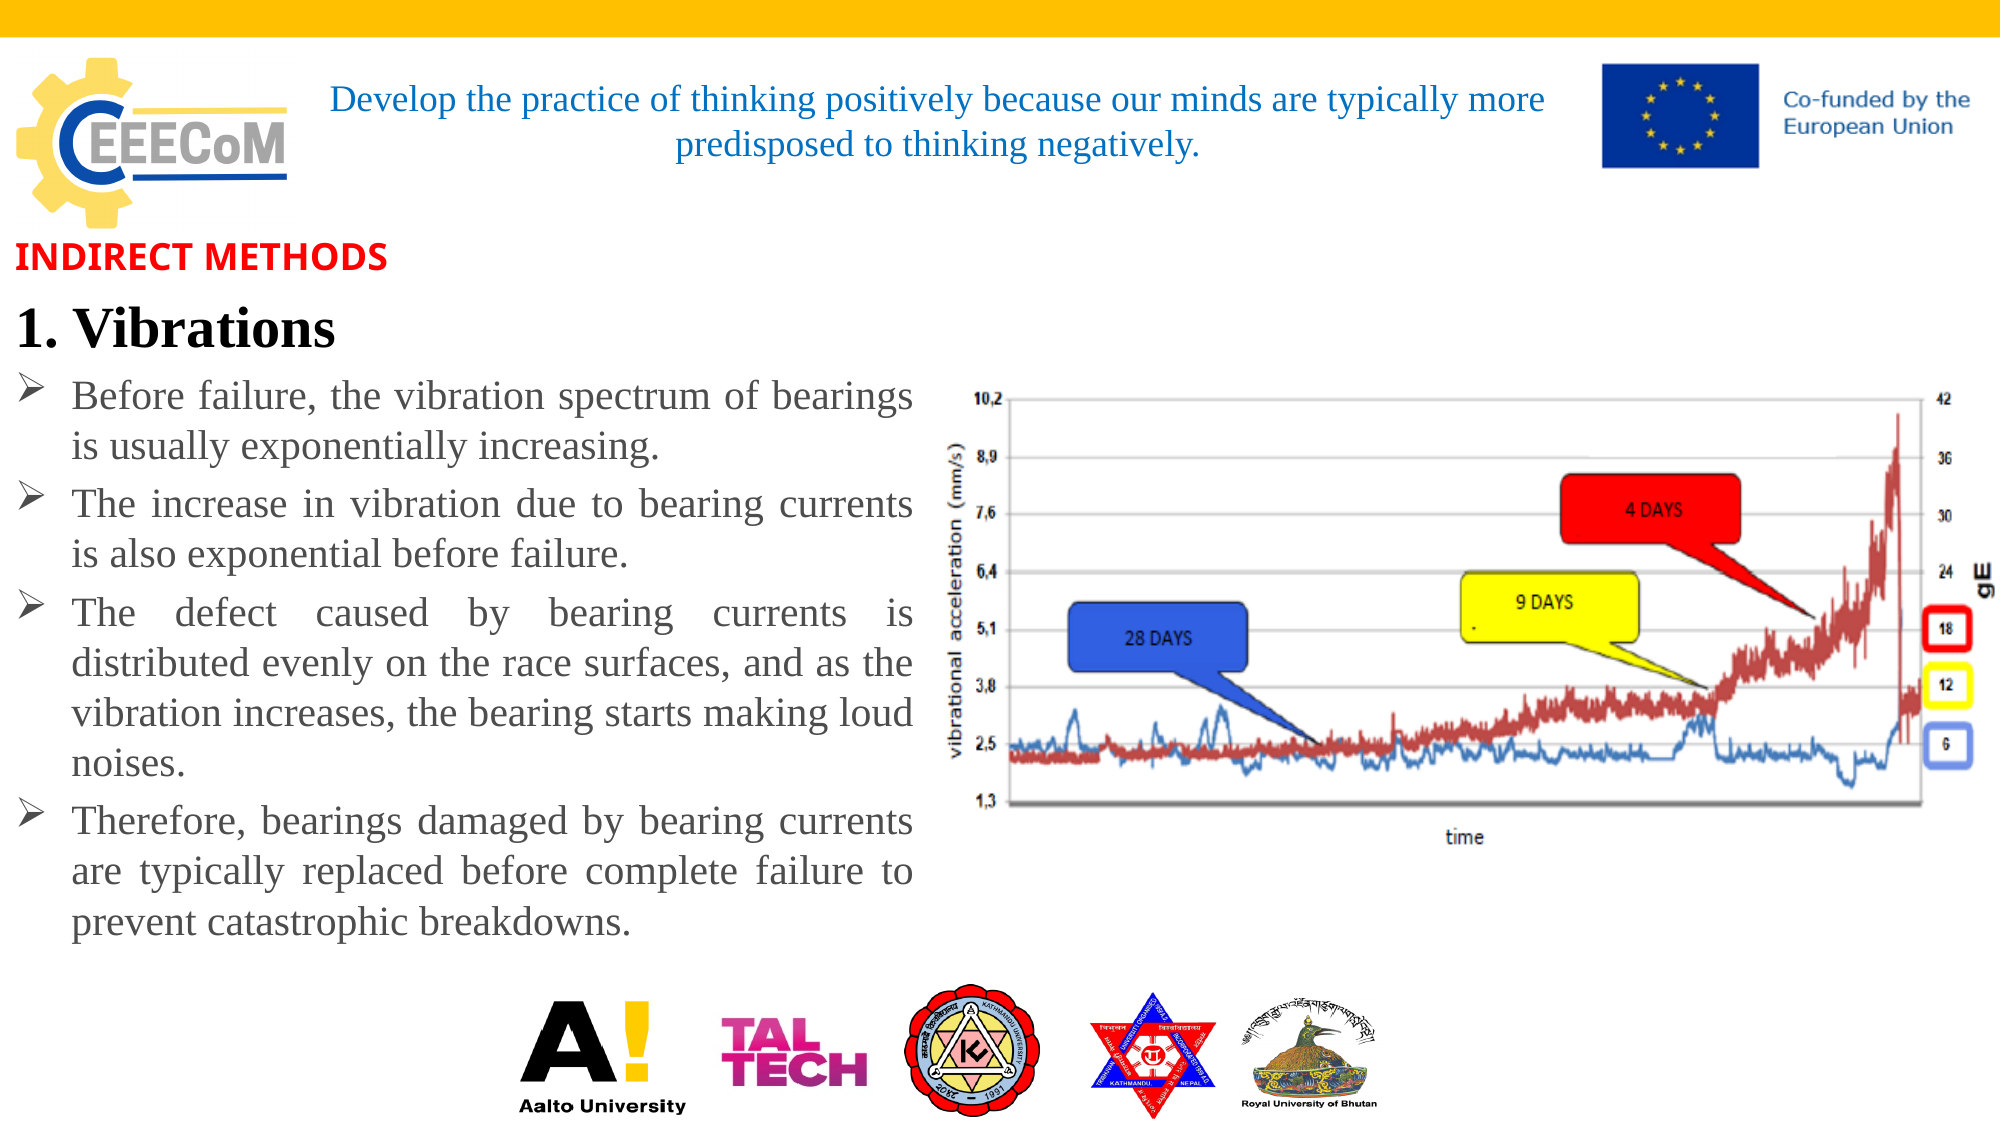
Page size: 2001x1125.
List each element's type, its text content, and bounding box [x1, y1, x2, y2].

picture [1595, 46, 2000, 181]
picture [512, 984, 1382, 1125]
list INDIRECT METHODS 1. Vibrations Before failure, the vibration spectrum of bearings is usually exponentially increasing. The increase in vibration due to bearing currents is also exponential before failure. The defect caused by bearing currents is distributed evenly on the race surfaces, and as the vibration increases, the bearing starts making loud noises. Therefore, bearings damaged by bearing currents are typically replaced before complete failure to prevent catastrophic breakdowns. [0, 224, 930, 975]
title Develop the practice of thinking positively because our minds are typically more predisposed to thinking negatively. [312, 37, 1565, 201]
picture [11, 50, 299, 224]
picture [929, 349, 2000, 851]
